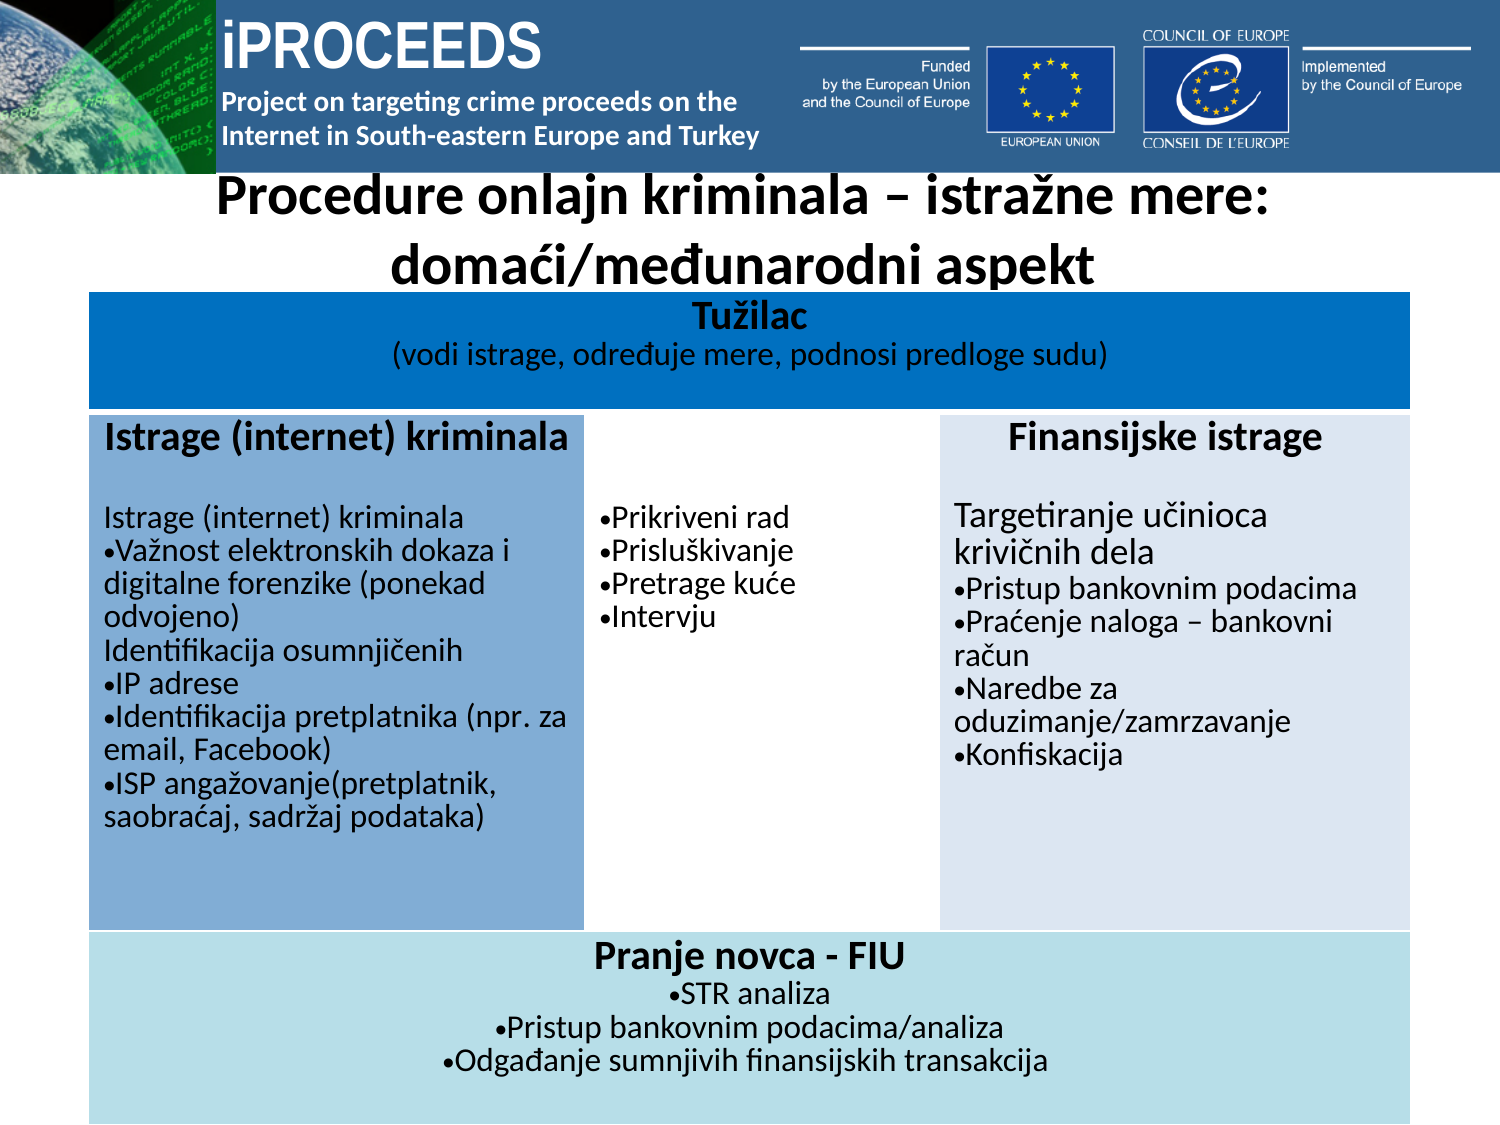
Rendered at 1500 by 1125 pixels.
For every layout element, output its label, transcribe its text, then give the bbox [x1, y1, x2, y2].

picture [0, 0, 216, 172]
table_cell Istrage (internet) kriminala Istrage (internet) kriminala Važnost elektronskih dokaza i digitalne forenzike (ponekad odvojeno) Identifikacija osumnjičenih IP adrese Identifikacija pretplatnika (npr. za email, Facebook) ISP angažovanje(pretplatnik, saobraćaj, sadržaj podataka) [89, 415, 584, 930]
table_header Tužilac (vodi istrage, određuje mere, podnosi predloge sudu) [89, 292, 1410, 409]
table_cell Finansijske istrage Targetiranje učinioca krivičnih dela Pristup bankovnim podacima Praćenje naloga – bankovni račun Naredbe za oduzimanje/zamrzavanje Konfiskacija [940, 415, 1410, 930]
table_cell Pranje novca - FIU STR analiza Pristup bankovnim podacima/analiza Odgađanje sumnjivih finansijskih transakcija [89, 932, 1410, 1124]
title Procedure onlajn kriminala – istražne mere: domaći/međunarodni aspekt [0, 172, 1500, 280]
picture [800, 30, 1471, 148]
table_cell Prikriveni rad Prisluškivanje Pretrage kuće Intervju [585, 415, 938, 930]
